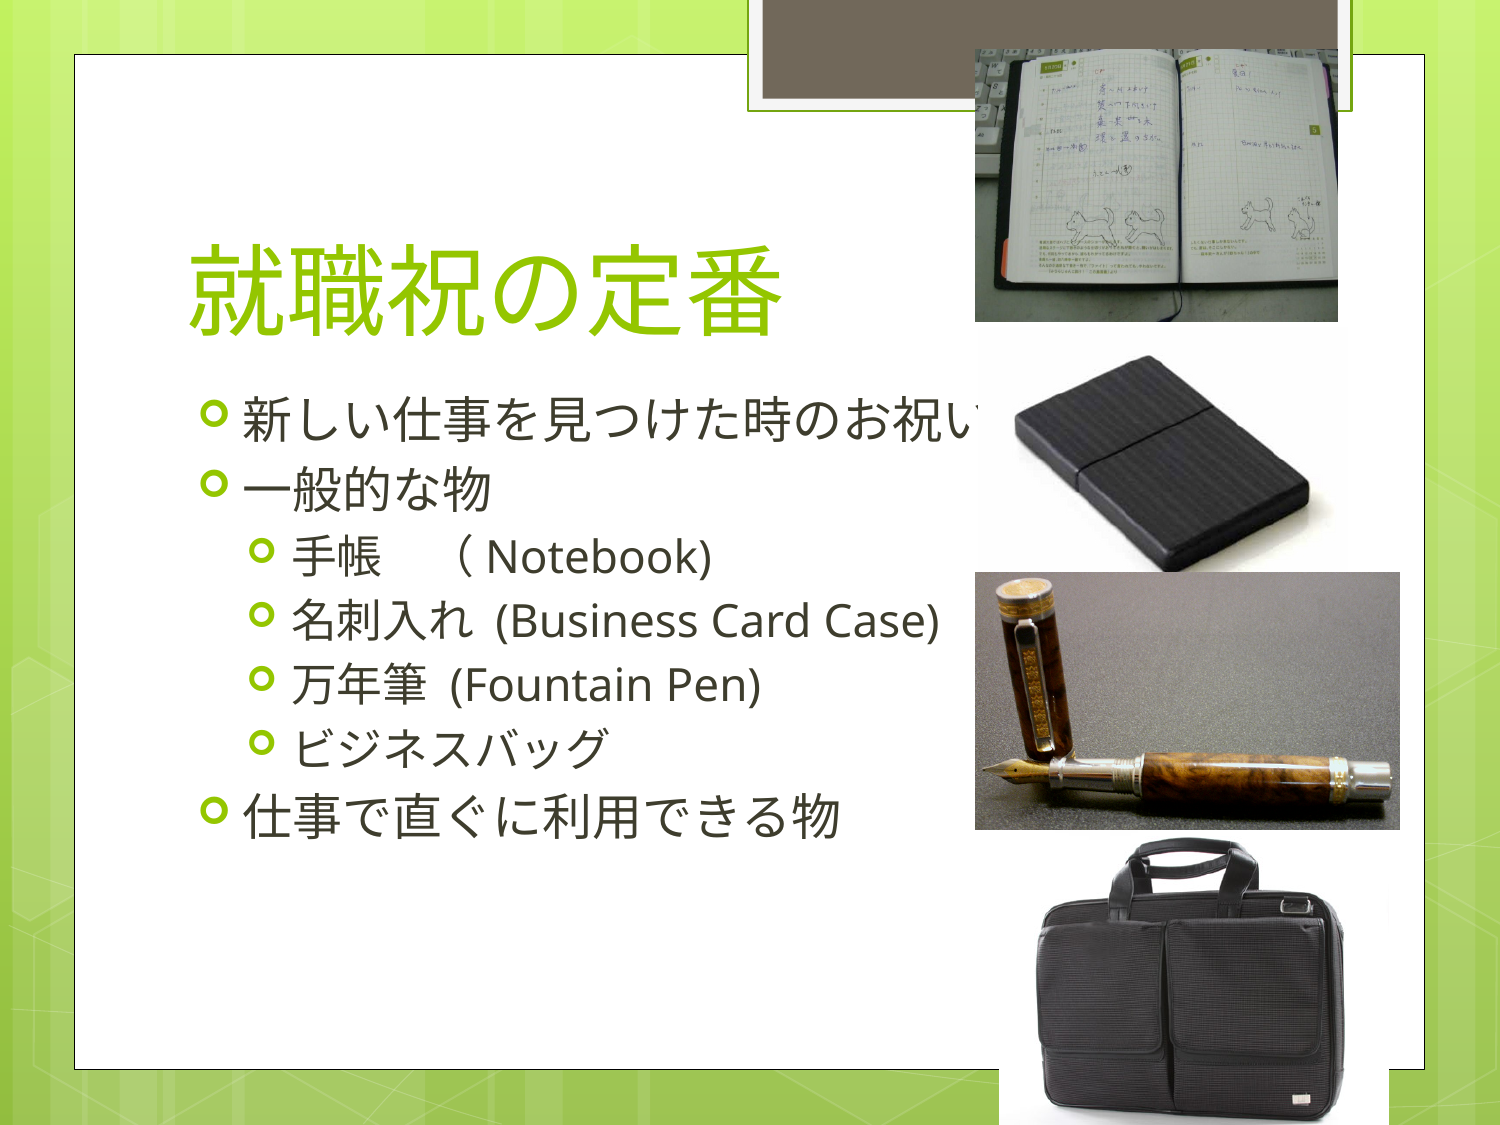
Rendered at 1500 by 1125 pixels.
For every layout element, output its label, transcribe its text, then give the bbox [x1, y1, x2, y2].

picture [974, 326, 1400, 1125]
picture [974, 49, 1338, 323]
title 就職祝の定番 [171, 168, 973, 357]
list 新しい仕事を見つけた時のお祝い 一般的な物 手帳 （Notebook) 名刺入れ (Business Card Case) 万年筆 (Fountain Pen) ビジネスバッグ 仕事で直ぐに利用できる物 [171, 381, 993, 957]
